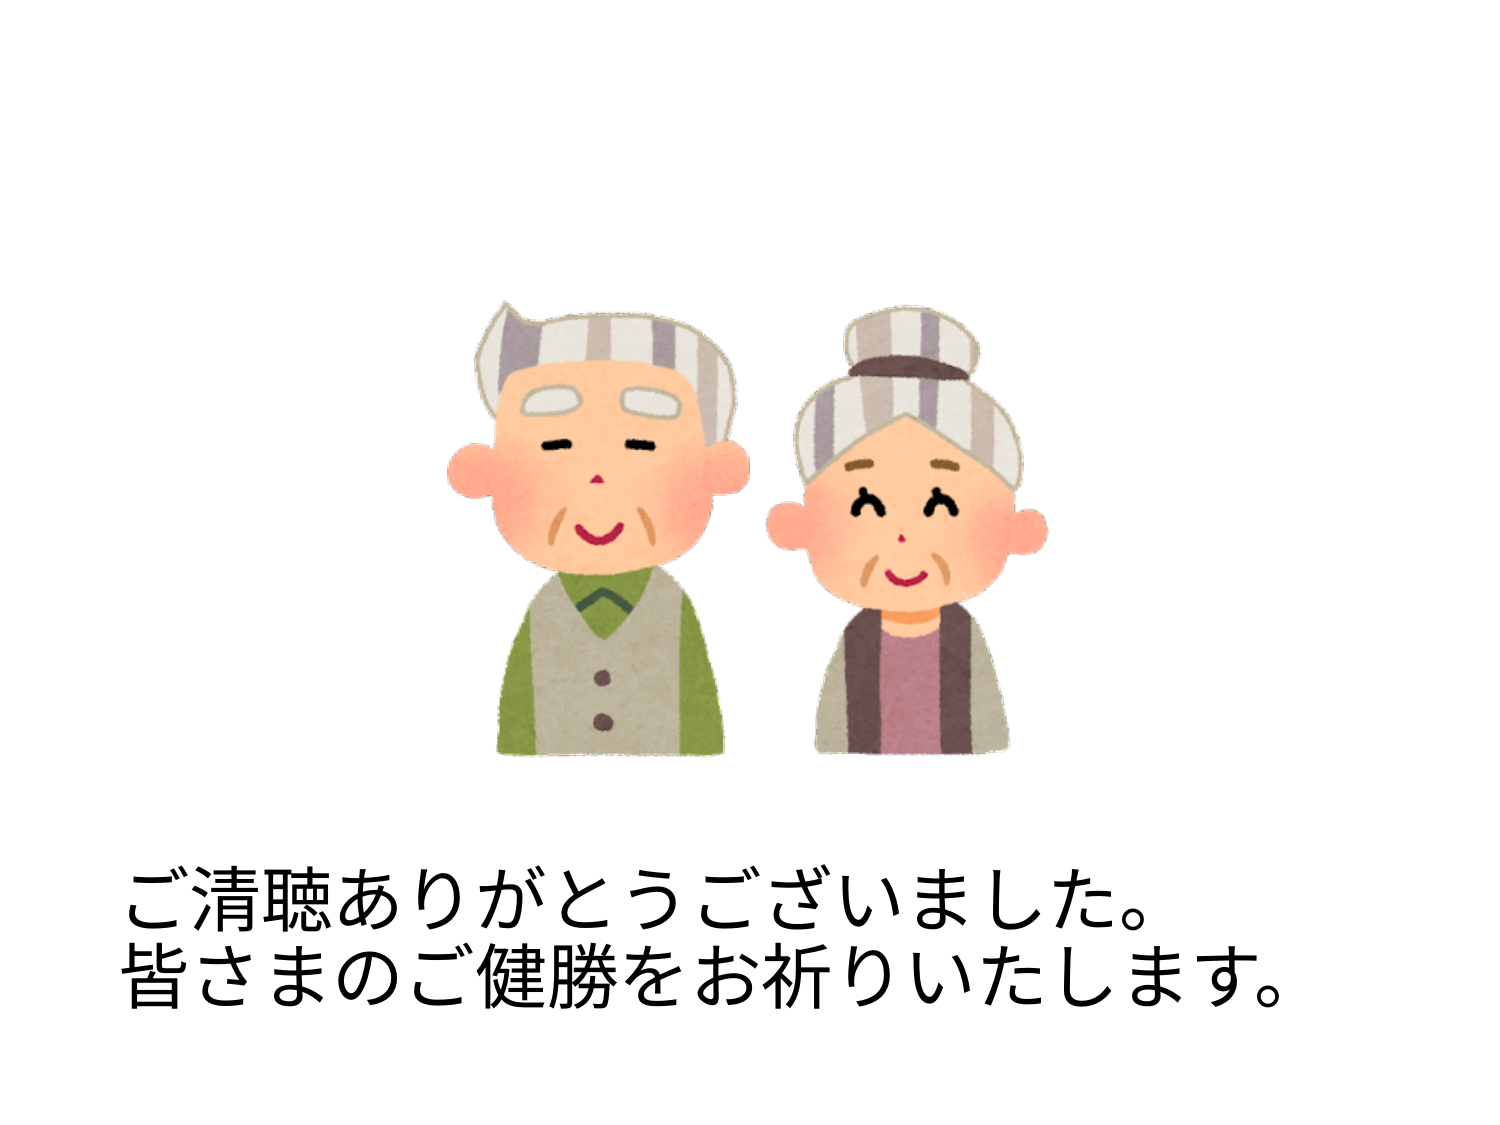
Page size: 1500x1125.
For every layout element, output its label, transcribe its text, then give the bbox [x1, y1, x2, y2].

picture [437, 270, 1063, 776]
title ご清聴ありがとうございました。 皆さまのご健勝をお祈りいたします。 [103, 833, 1397, 1051]
